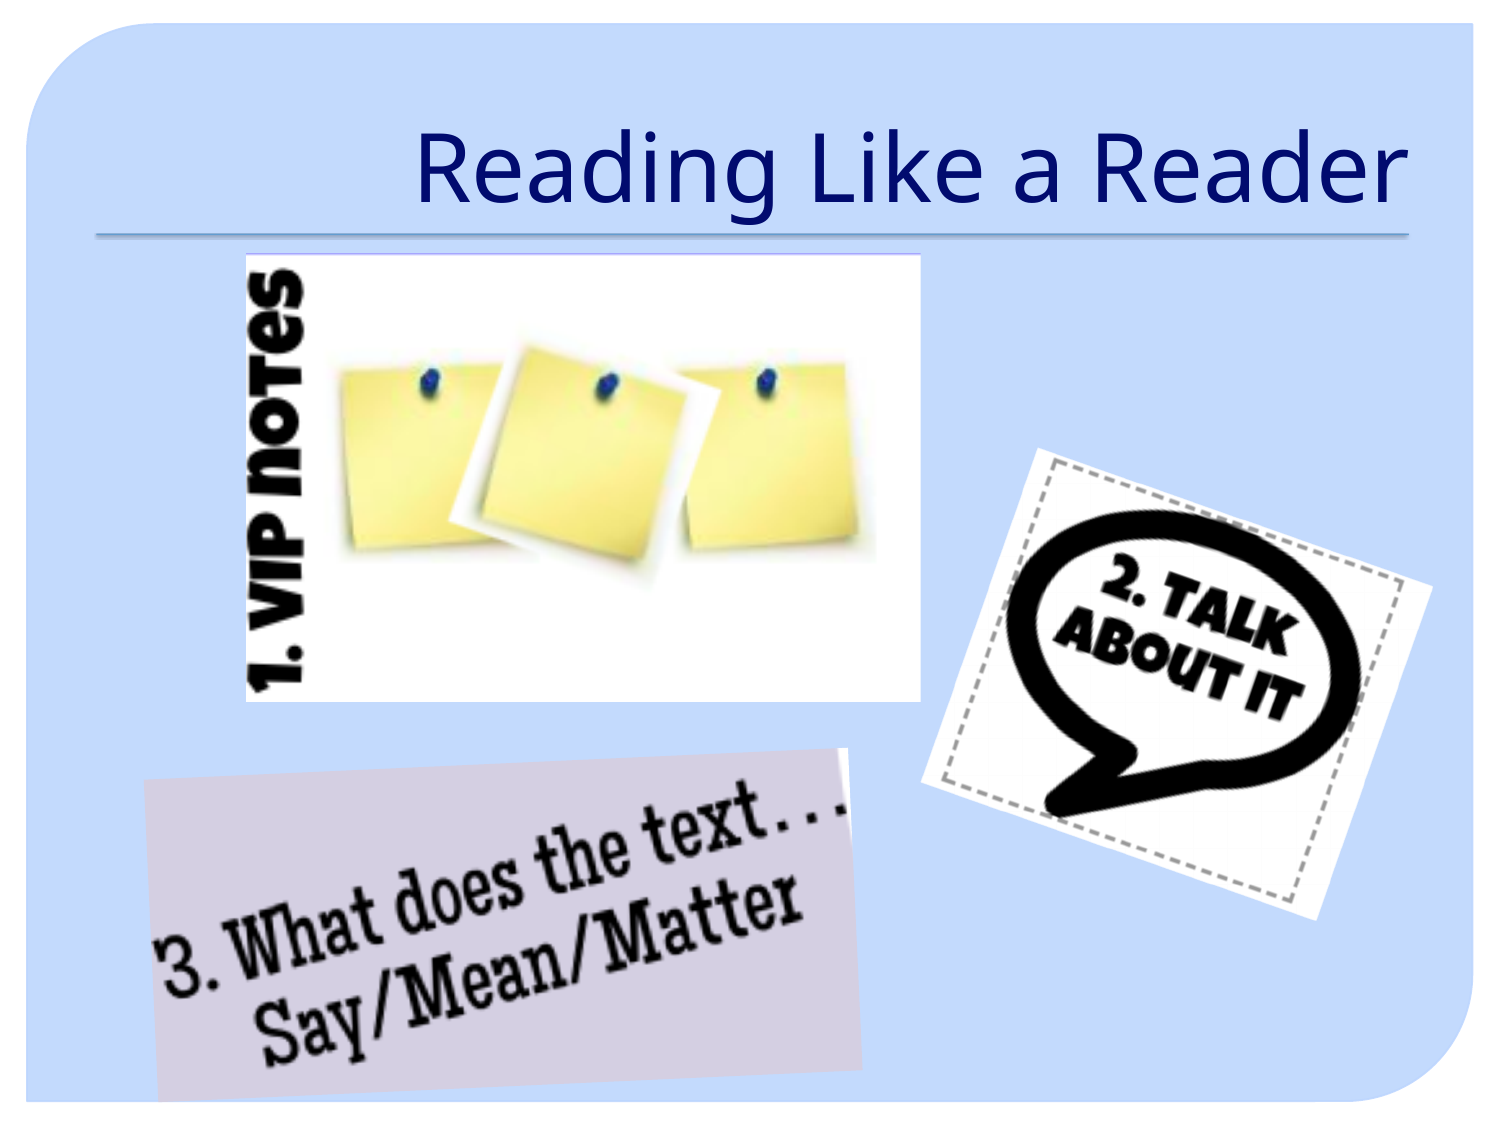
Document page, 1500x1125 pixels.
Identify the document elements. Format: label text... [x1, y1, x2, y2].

picture [245, 253, 921, 702]
picture [143, 747, 863, 1103]
picture [922, 449, 1432, 920]
title Reading Like a Reader [75, 41, 1425, 230]
